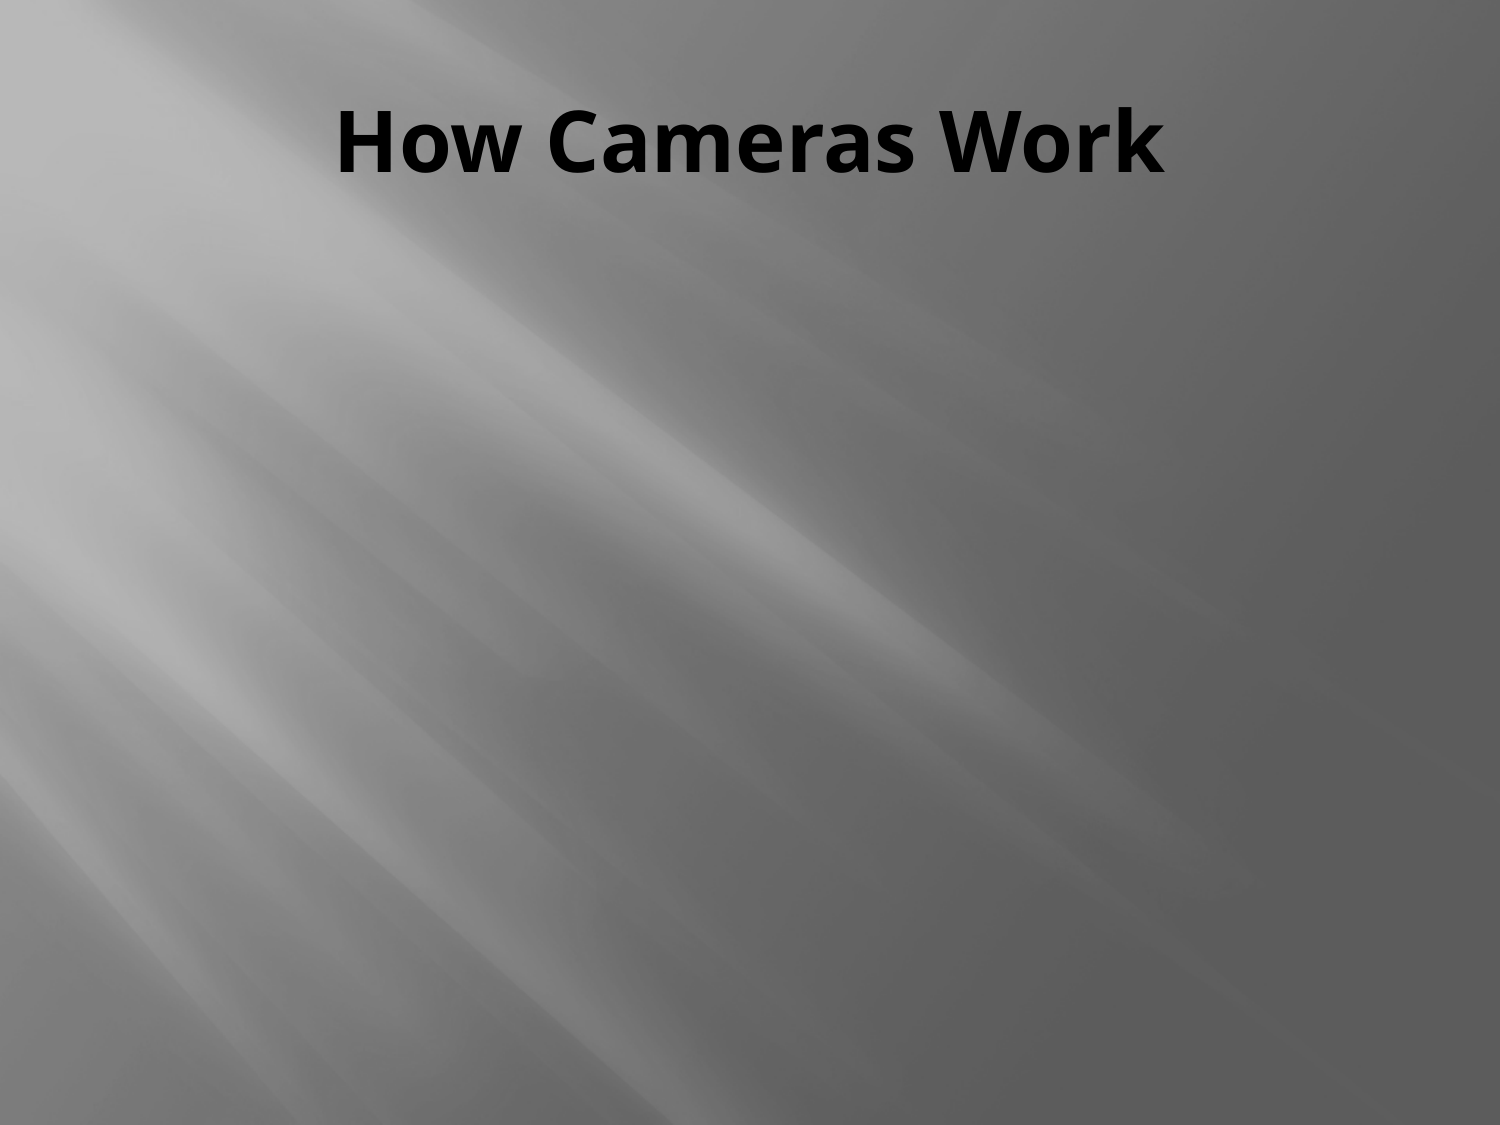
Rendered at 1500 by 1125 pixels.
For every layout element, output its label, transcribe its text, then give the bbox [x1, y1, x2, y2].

title How Cameras Work [75, 45, 1425, 233]
